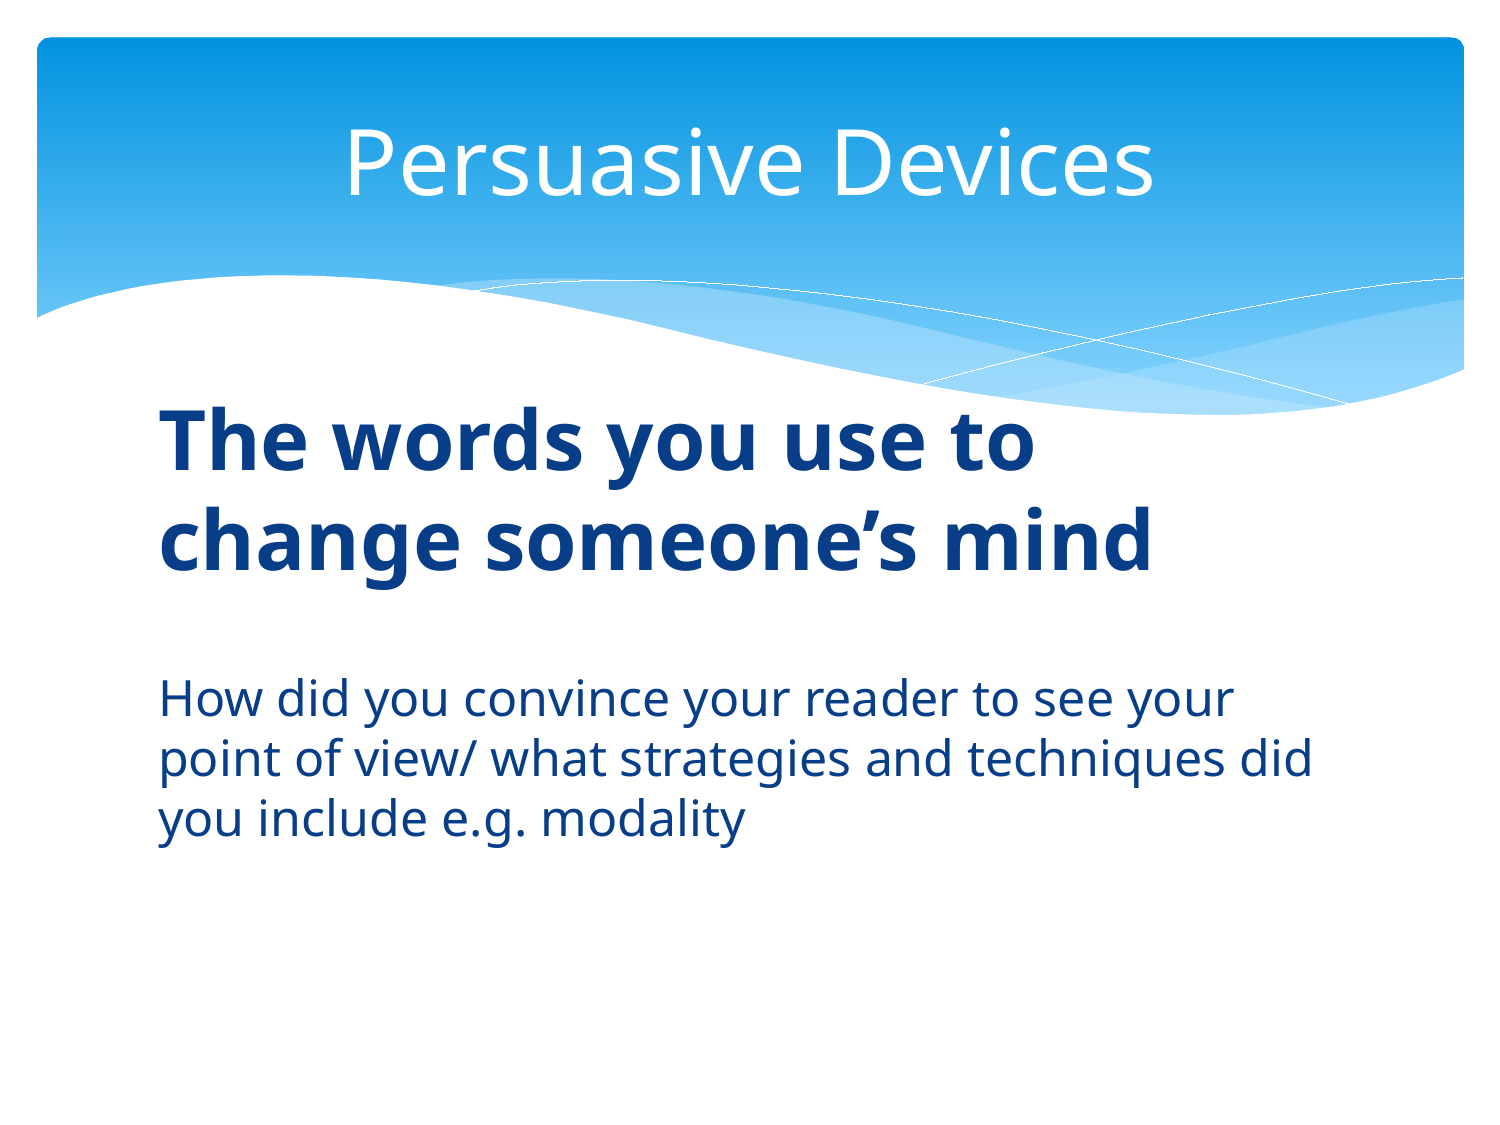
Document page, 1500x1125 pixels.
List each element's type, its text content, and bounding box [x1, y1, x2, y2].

list The words you use to change someone’s mind How did you convince your reader to see your point of view/ what strategies and techniques did you include e.g. modality [143, 302, 1359, 1005]
title Persuasive Devices [75, 55, 1425, 261]
